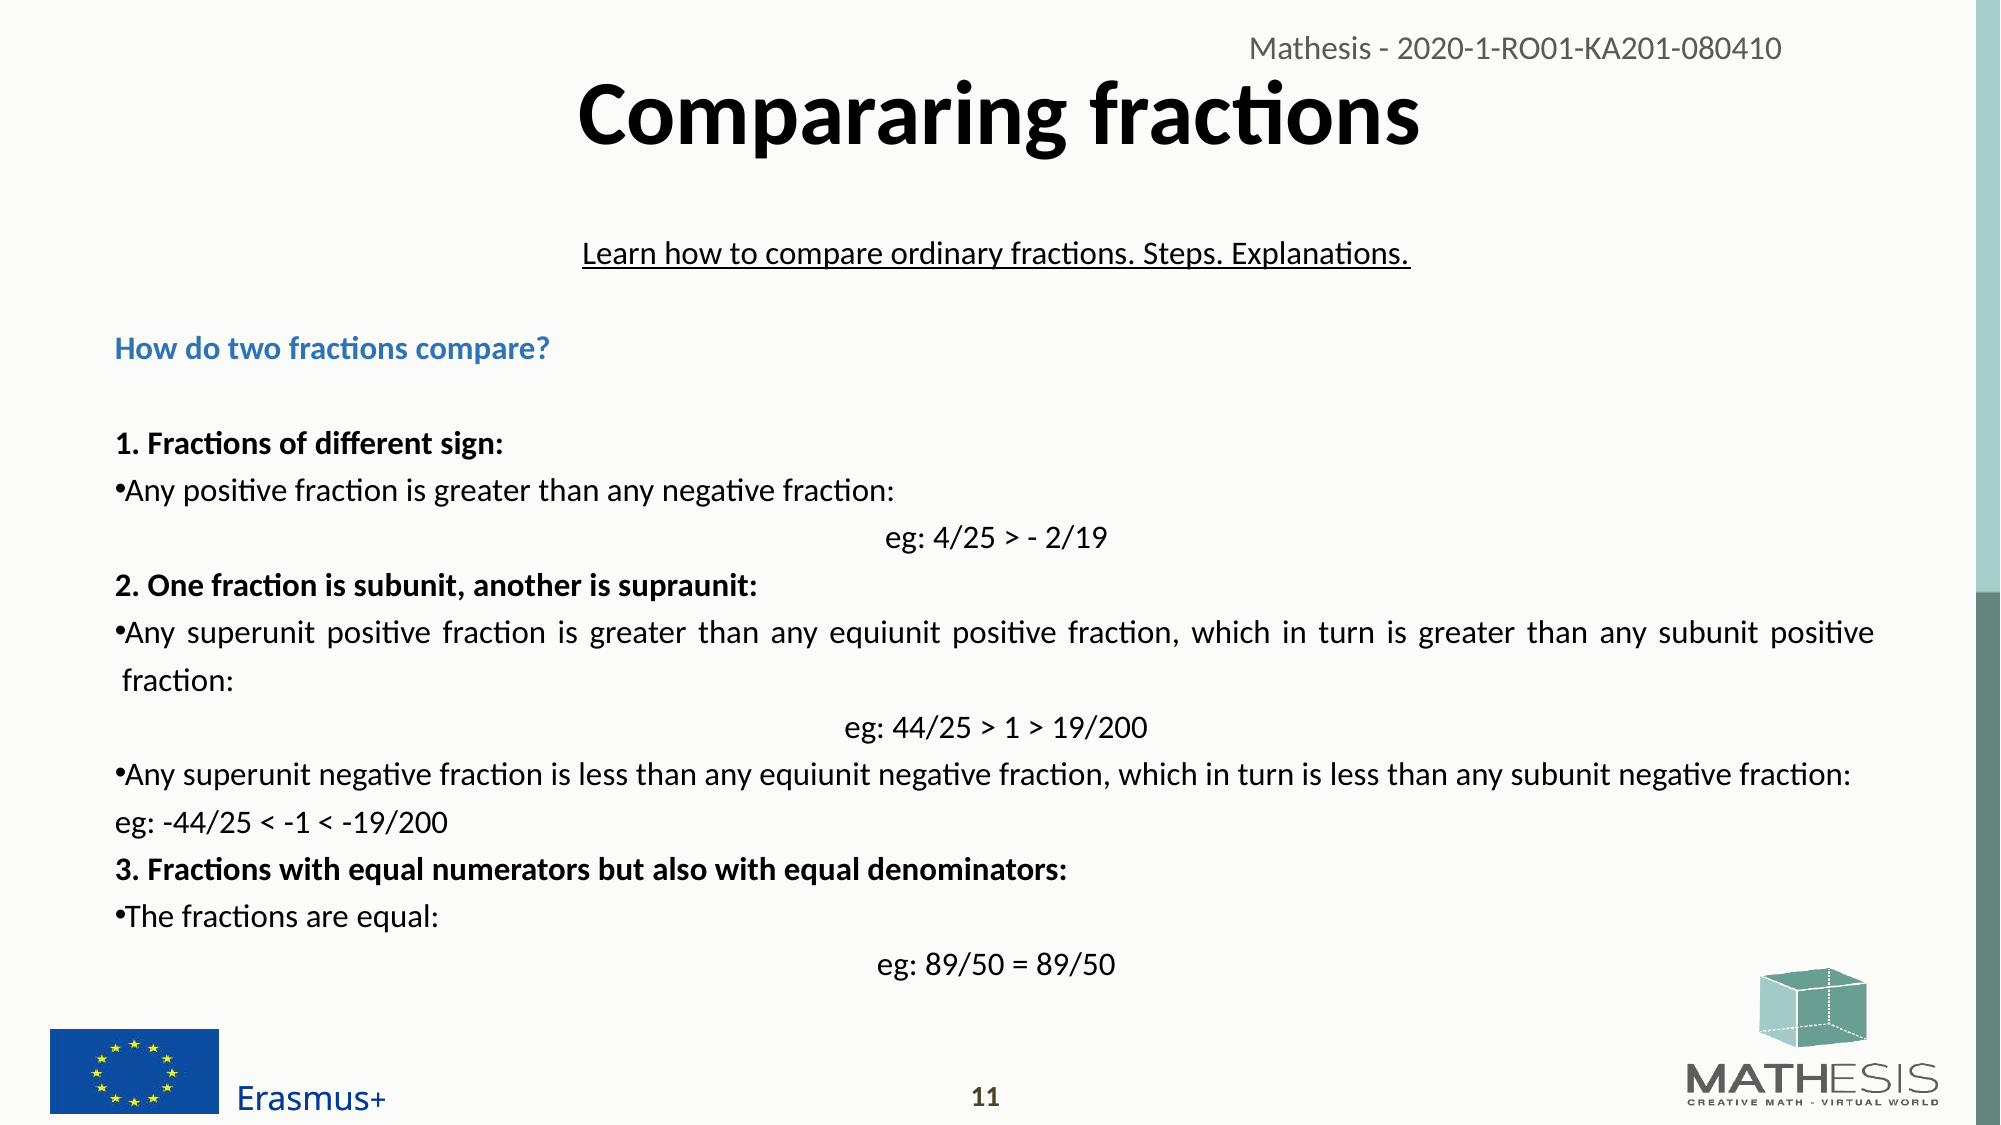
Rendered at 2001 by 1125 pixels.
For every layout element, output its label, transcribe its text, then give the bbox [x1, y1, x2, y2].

list Learn how to compare ordinary fractions. Steps. Explanations. How do two fractions compare? 1. Fractions of different sign: Any positive fraction is greater than any negative fraction: eg: 4/25 > - 2/19 2. One fraction is subunit, another is supraunit: Any superunit positive fraction is greater than any equiunit positive fraction, which in turn is greater than any subunit positive fraction: eg: 44/25 > 1 > 19/200 Any superunit negative fraction is less than any equiunit negative fraction, which in turn is less than any subunit negative fraction: eg: -44/25 < -1 < -19/200 3. Fractions with equal numerators but also with equal denominators: The fractions are equal: eg: 89/50 = 89/50 [99, 216, 1900, 1005]
picture [50, 1029, 219, 1114]
title Compararing fractions [99, 45, 1900, 216]
